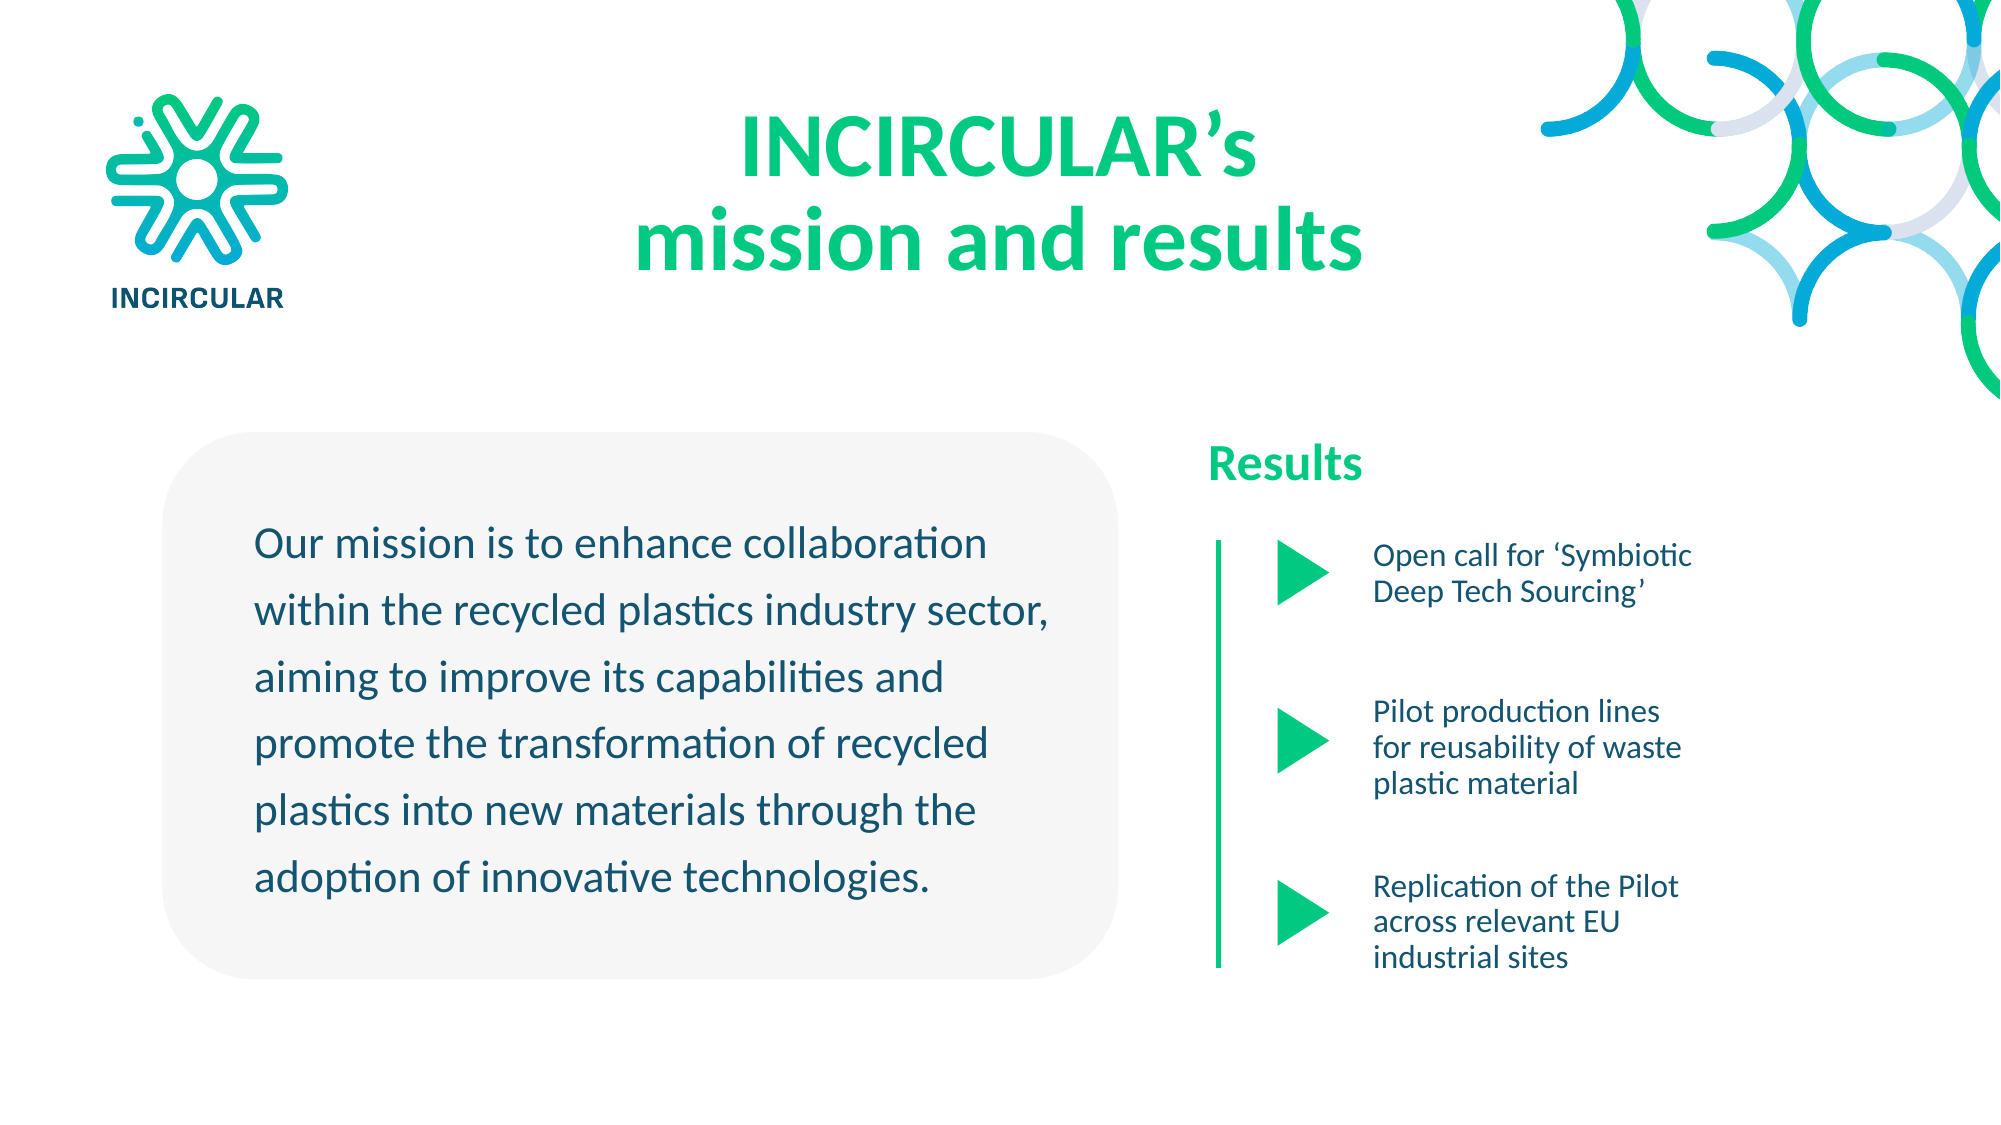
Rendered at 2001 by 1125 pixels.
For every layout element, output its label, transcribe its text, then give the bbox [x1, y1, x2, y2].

text_box Our mission is to enhance collaboration within the recycled plastics industry sector, aiming to improve its capabilities and promote the transformation of recycled plastics into new materials through the adoption of innovative technologies. [239, 493, 1070, 909]
text_box INCIRCULAR’s mission and results [412, 114, 1586, 330]
text_box Replication of the Pilot across relevant EU industrial sites [1358, 860, 1720, 969]
picture [1518, 0, 2000, 432]
text_box Pilot production lines for reusability of waste plastic material [1358, 686, 1720, 795]
text_box Open call for ‘Symbiotic Deep Tech Sourcing’ [1358, 530, 1720, 638]
